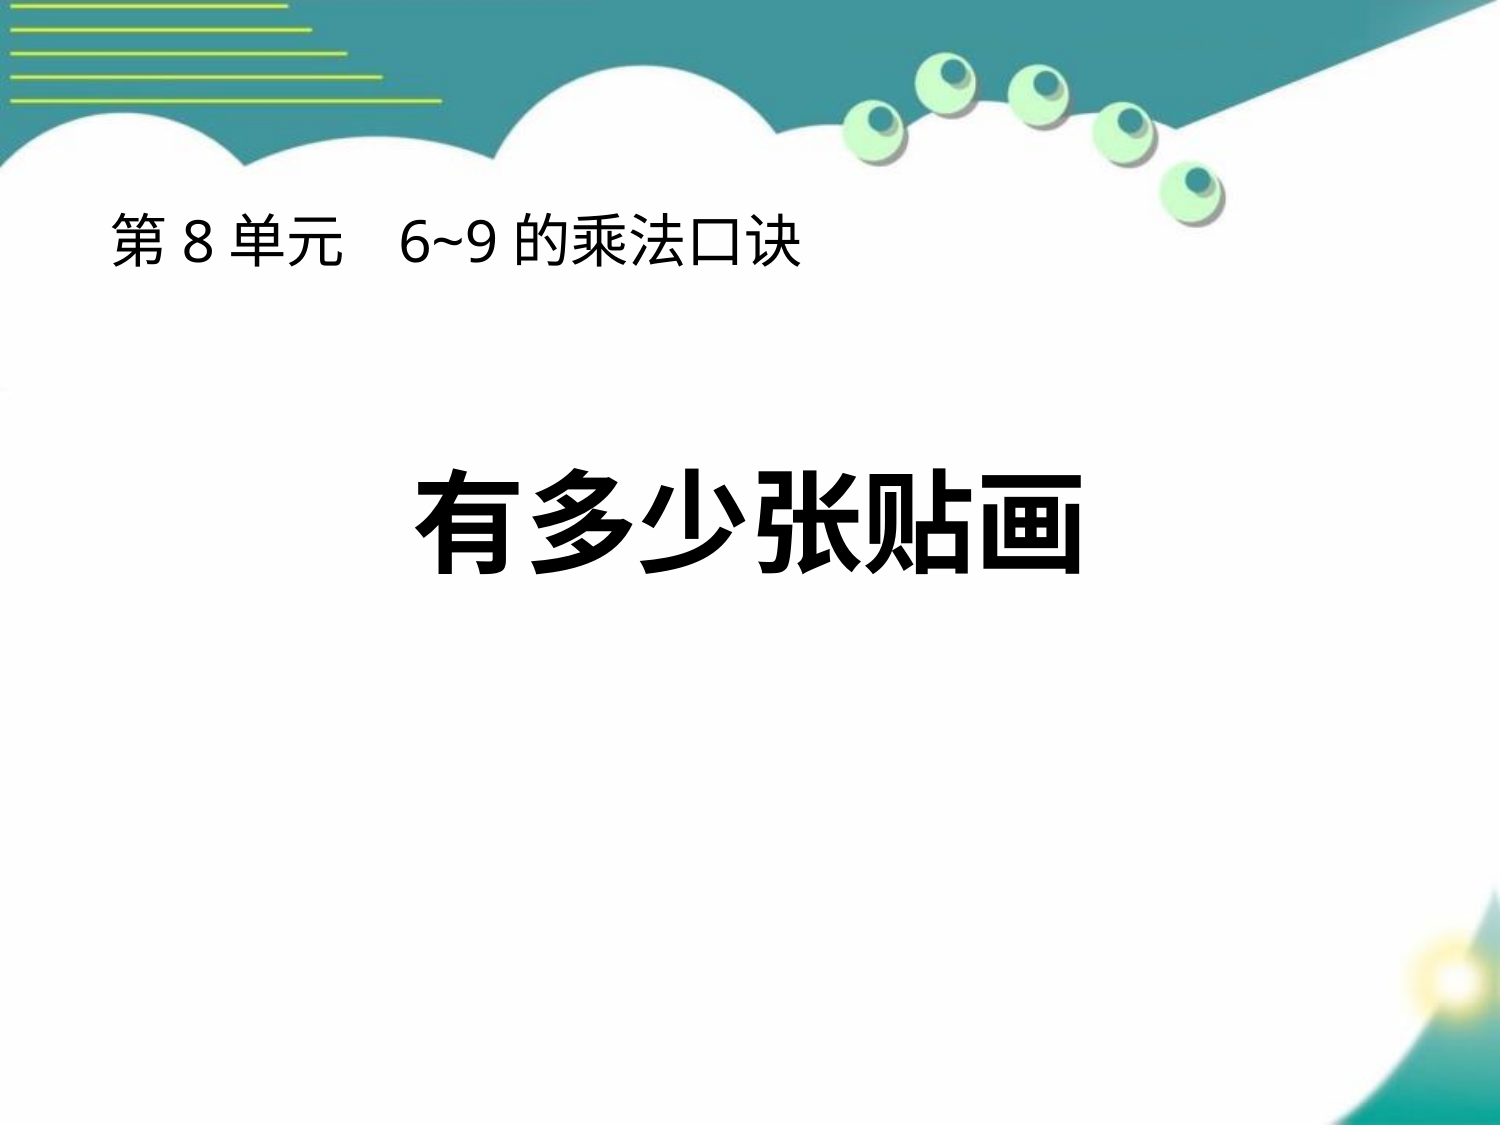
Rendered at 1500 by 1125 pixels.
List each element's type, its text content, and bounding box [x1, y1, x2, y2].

picture [0, 595, 1500, 1125]
picture [0, 0, 1500, 444]
text_box 有多少张贴画 [0, 444, 1500, 595]
text_box 第8单元 6~9的乘法口诀 [94, 196, 1159, 282]
